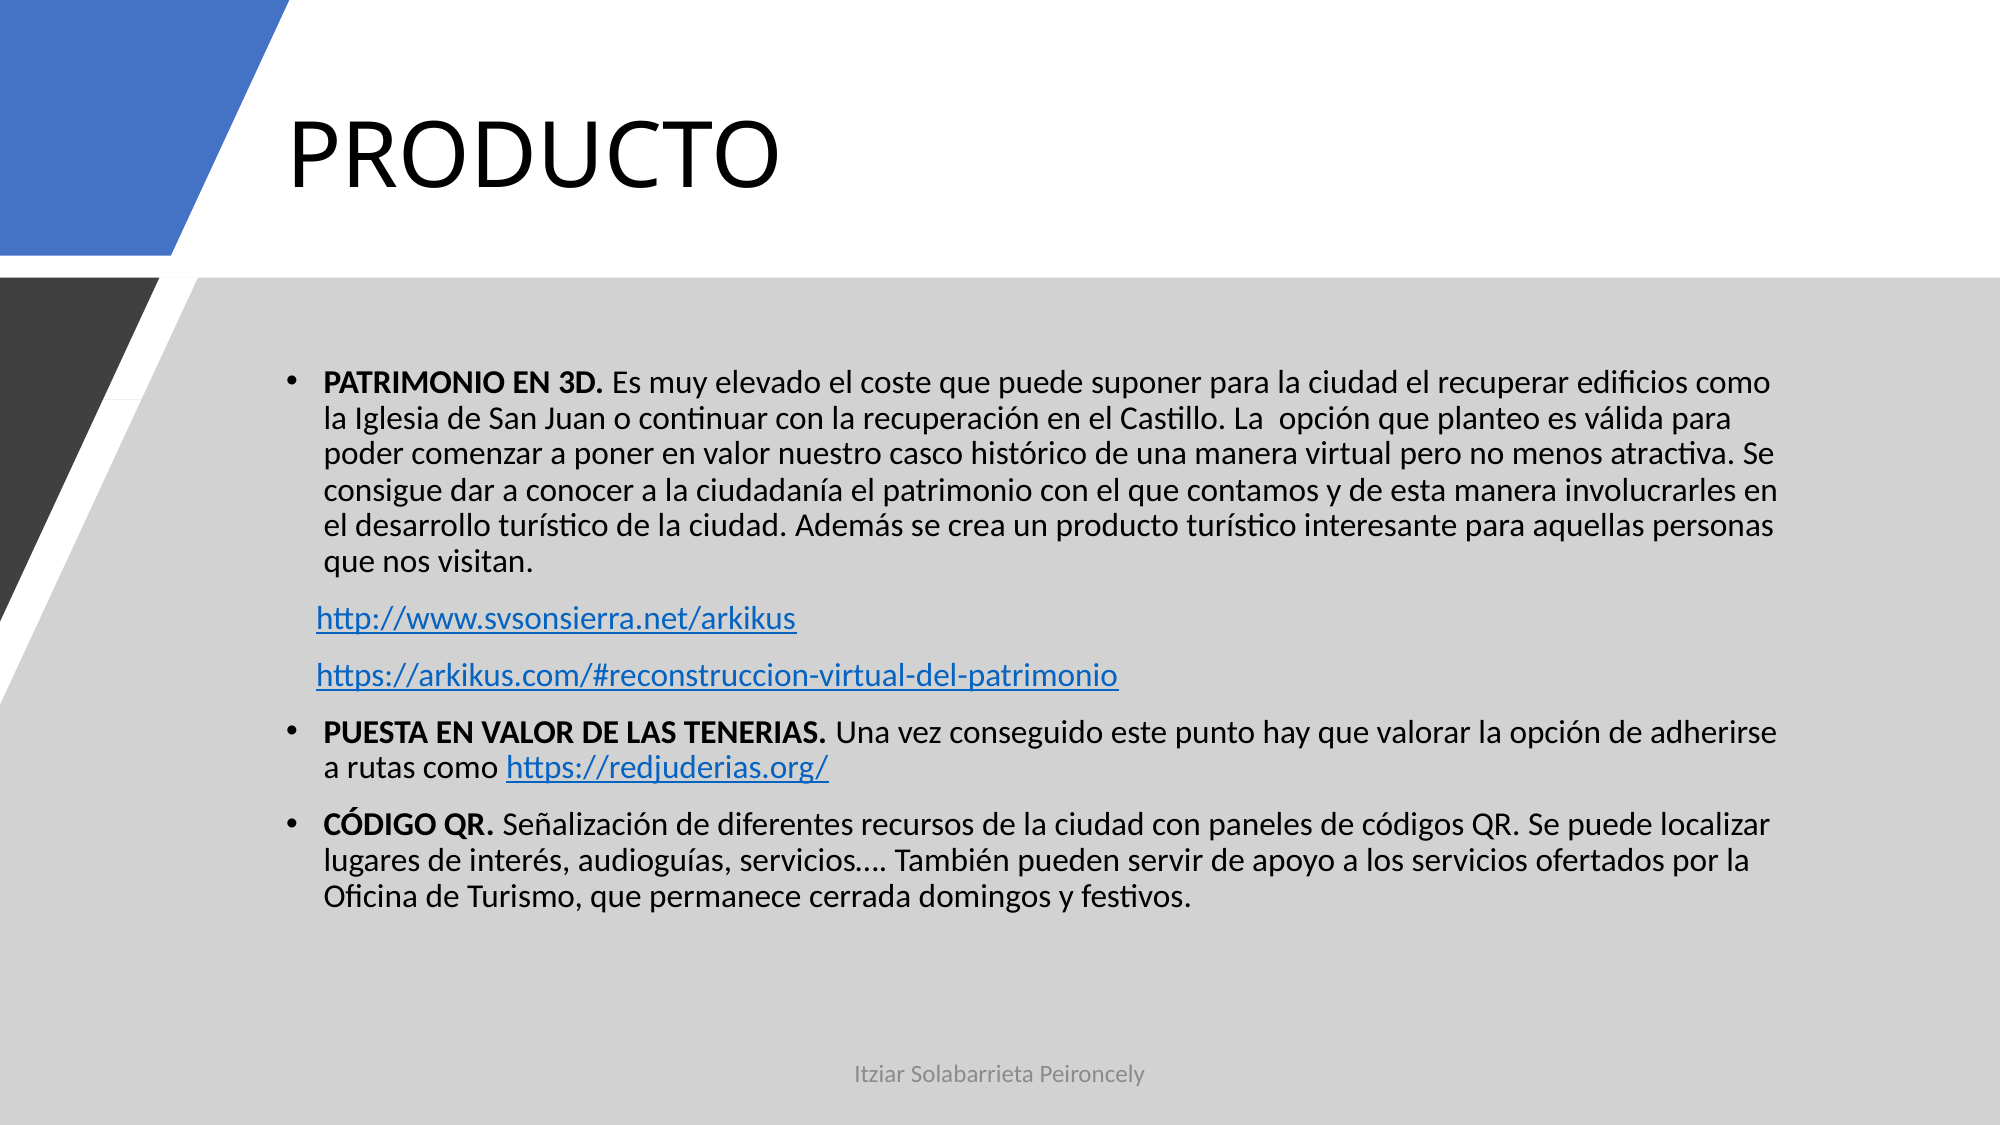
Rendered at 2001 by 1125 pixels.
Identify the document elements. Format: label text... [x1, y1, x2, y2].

title PRODUCTO [270, 59, 1809, 256]
text_box [0, 276, 162, 623]
footer Itziar Solabarrieta Peironcely [662, 1042, 1338, 1103]
list PATRIMONIO EN 3D. Es muy elevado el coste que puede suponer para la ciudad el recuperar edificios como la Iglesia de San Juan o continuar con la recuperación en el Castillo. La opción que planteo es válida para poder comenzar a poner en valor nuestro casco histórico de una manera virtual pero no menos atractiva. Se consigue dar a conocer a la ciudadanía el patrimonio con el que contamos y de esta manera involucrarles en el desarrollo turístico de la ciudad. Además se crea un producto turístico interesante para aquellas personas que nos visitan. http://www.svsonsierra.net/arkikus https://arkikus.com/#reconstruccion-virtual-del-patrimonio PUESTA EN VALOR DE LAS TENERIAS. Una vez conseguido este punto hay que valorar la opción de adherirse a rutas como https://redjuderias.org/ CÓDIGO QR. Señalización de diferentes recursos de la ciudad con paneles de códigos QR. Se puede localizar lugares de interés, audioguías, servicios…. También pueden servir de apoyo a los servicios ofertados por la Oficina de Turismo, que permanece cerrada domingos y festivos. [270, 356, 1809, 1021]
text_box [0, 0, 291, 257]
text_box [0, 276, 2000, 1125]
